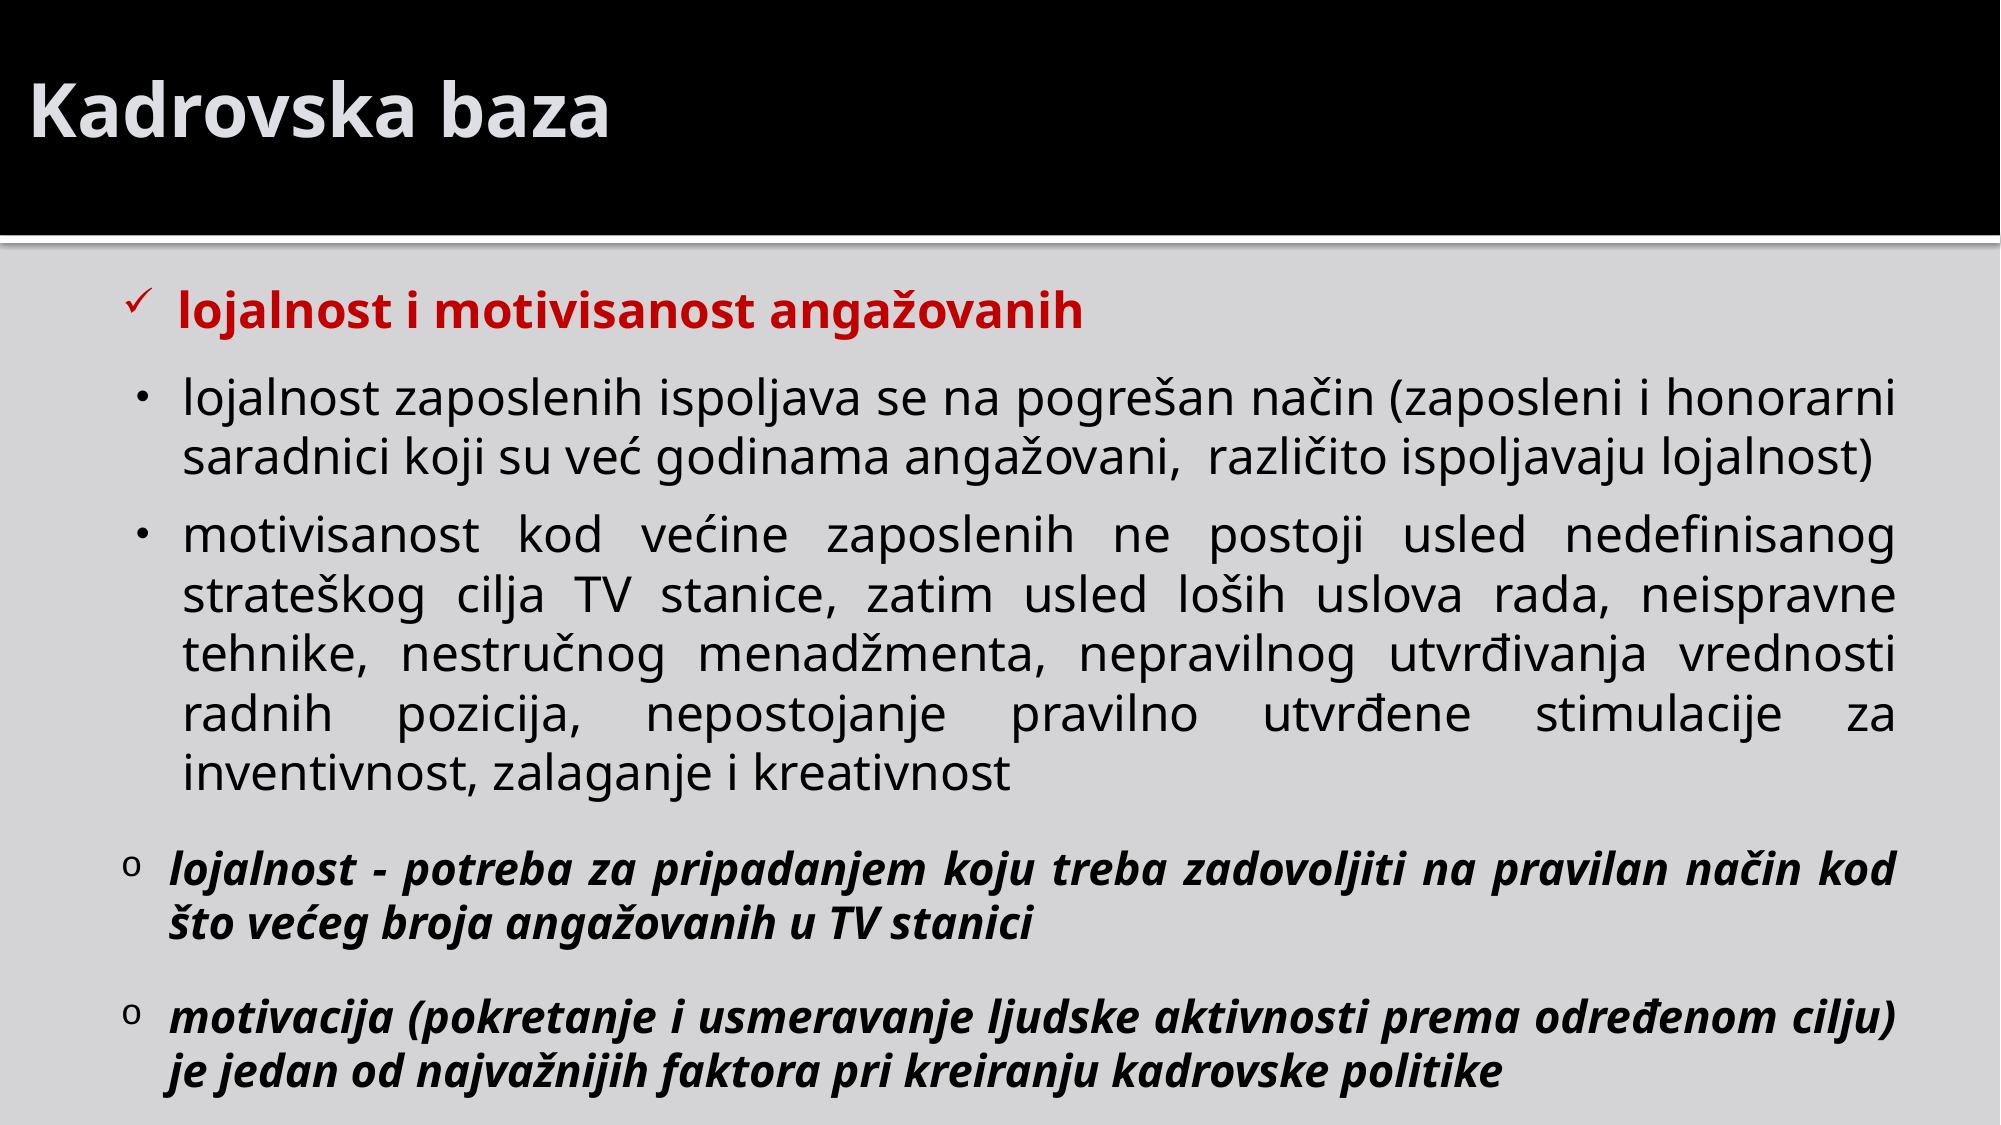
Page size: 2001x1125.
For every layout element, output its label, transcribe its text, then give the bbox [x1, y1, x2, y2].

text_box Kadrovska baza [12, 62, 1663, 200]
list lojalnost i motivisanost angažovanih lojalnost zaposlenih ispoljava se na pogrešan način (zaposleni i honorarni saradnici koji su već godinama angažovani, različito ispoljavaju lojalnost) motivisanost kod većine zaposlenih ne postoji usled nedefinisanog strateškog cilja TV stanice, zatim usled loših uslova rada, neispravne tehnike, nestručnog menadžmenta, nepravilnog utvrđivanja vrednosti radnih pozicija, nepostojanje pravilno utvrđene stimulacije za inventivnost, zalaganje i kreativnost lojalnost - potreba za pripadanjem koju treba zadovoljiti na pravilan način kod što većeg broja angažovanih u TV stanici motivacija (pokretanje i usmeravanje ljudske aktivnosti prema određenom cilju) je jedan od najvažnijih faktora pri kreiranju kadrovske politike [12, 237, 1913, 1125]
